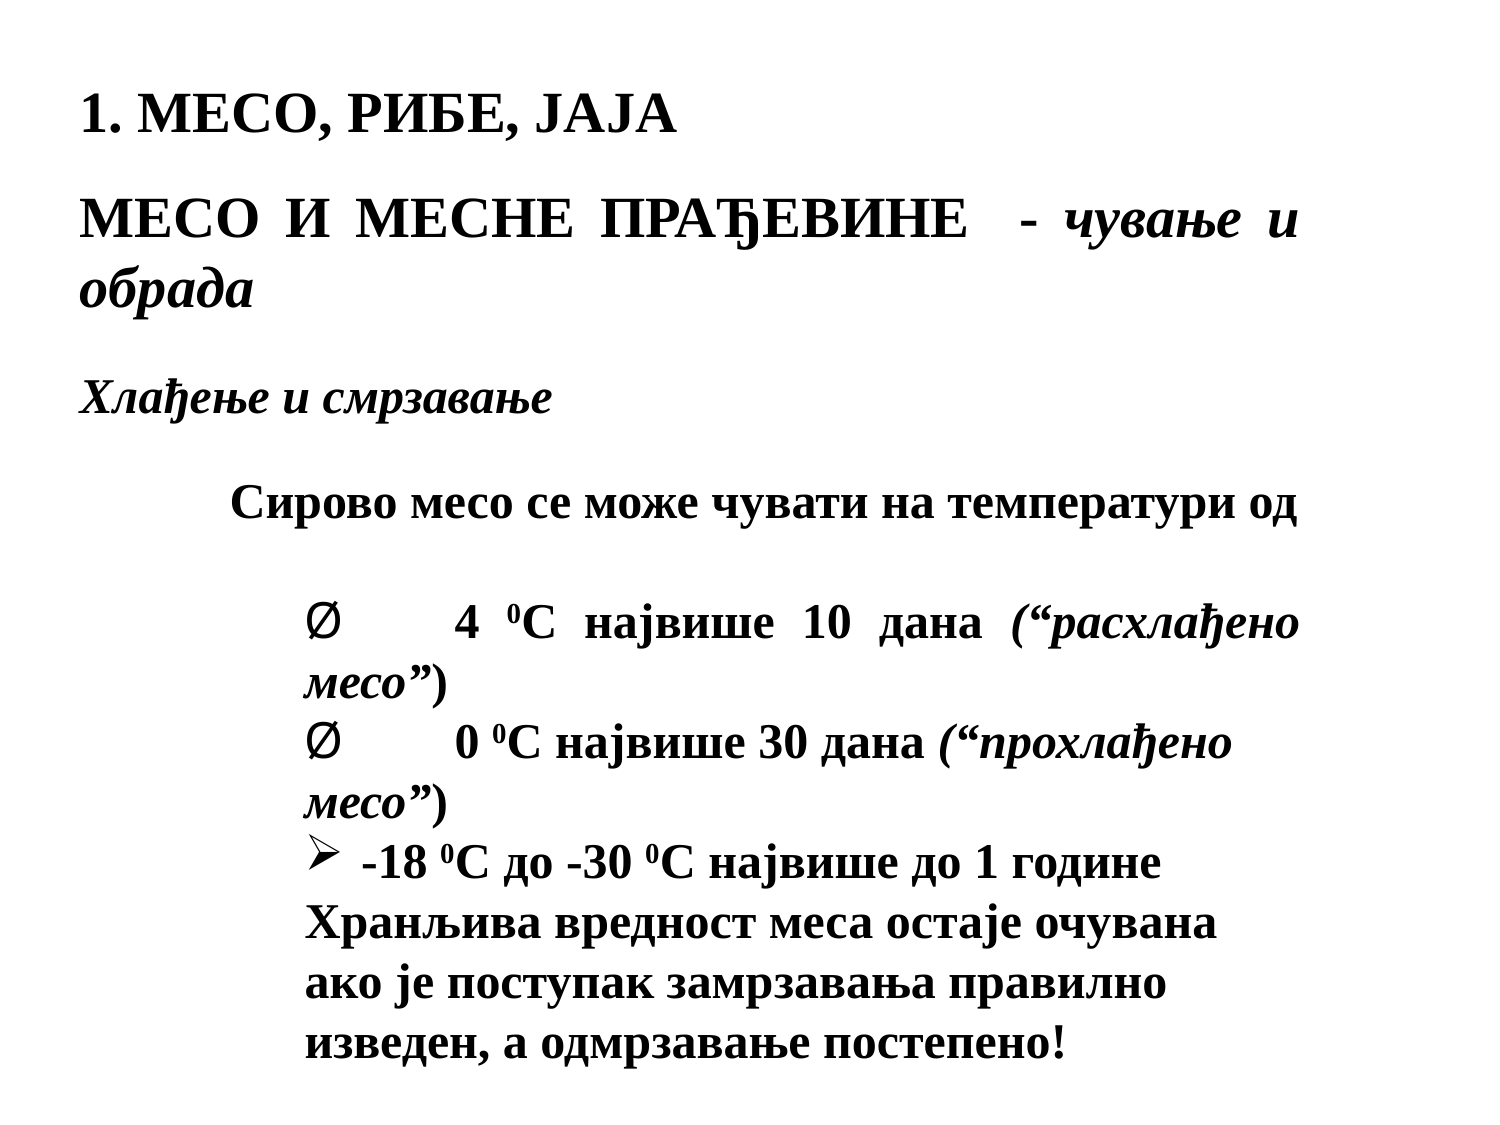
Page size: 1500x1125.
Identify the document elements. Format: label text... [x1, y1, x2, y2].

text_box 1. МЕСО, РИБЕ, ЈАЈА МЕСО И МЕСНЕ ПРАЂЕВИНЕ - чување и обрада Хлађење и смрзавање Сирово месо се може чувати на температури од Ø 4 0С највише 10 дана (“расхлађено месо”) Ø 0 0С највише 30 дана (“прохлађено месо”) -18 0С до -30 0С највише до 1 године Хранљива вредност меса остаје очувана ако је поступак замрзавања правилно изведен, а одмрзавање постепено! [64, 66, 1315, 1125]
